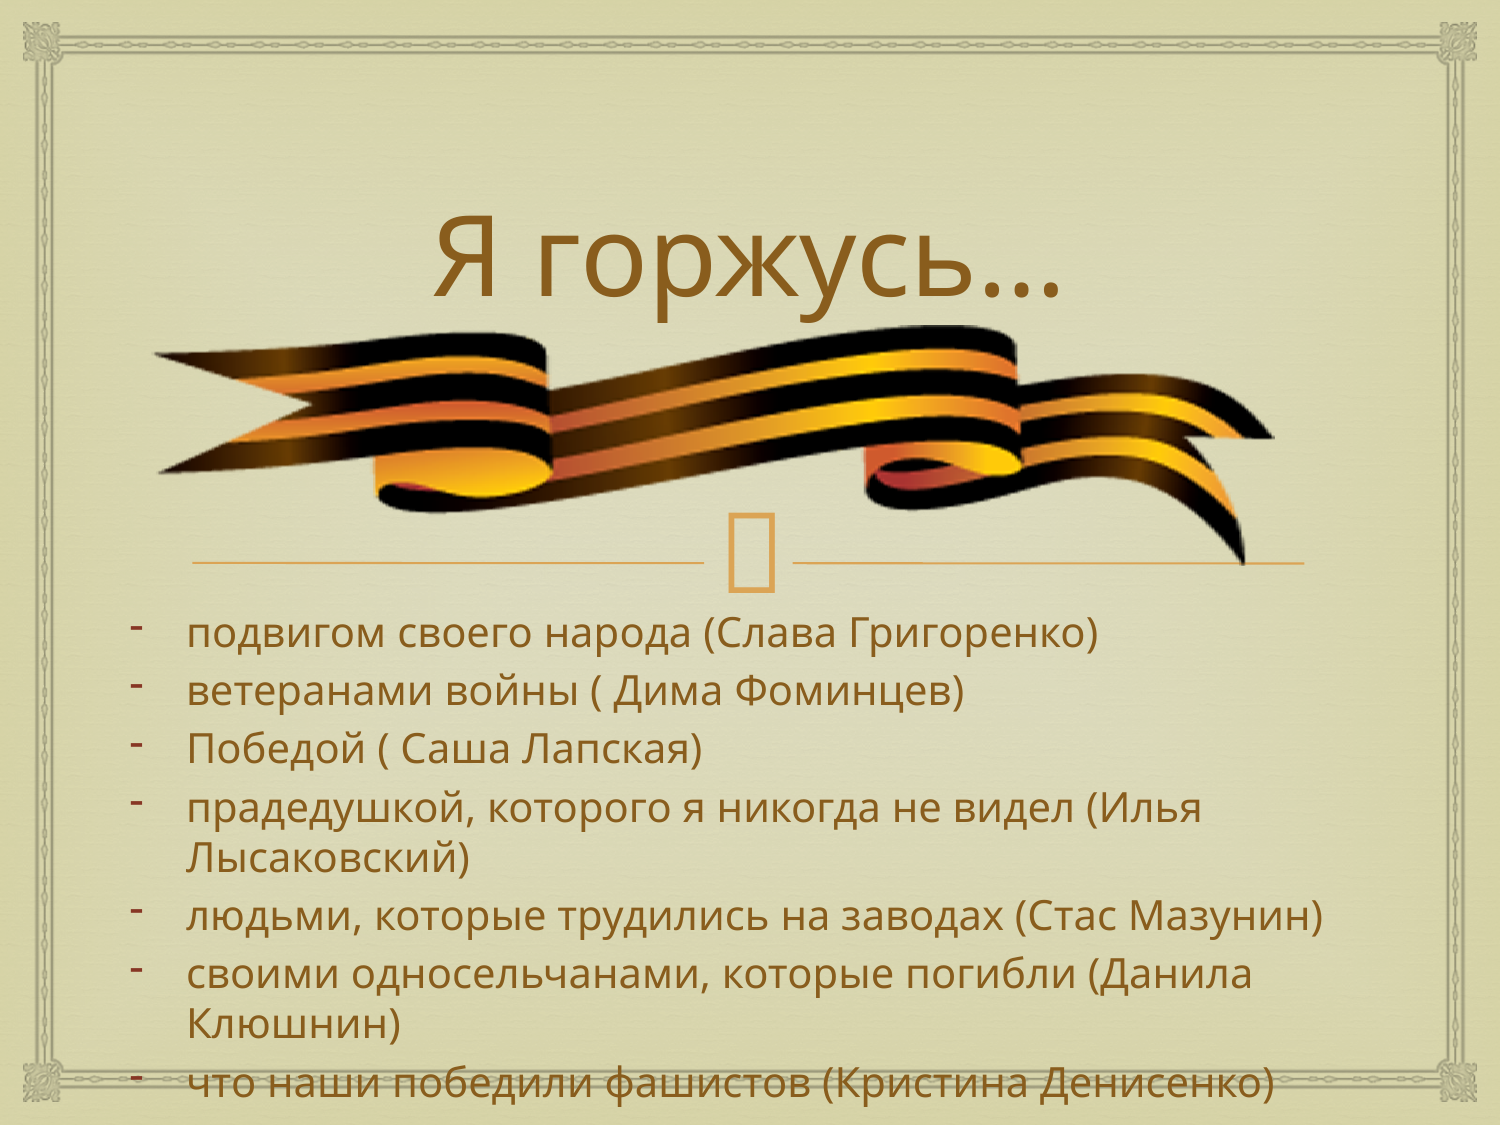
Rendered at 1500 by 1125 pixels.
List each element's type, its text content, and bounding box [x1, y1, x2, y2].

picture [0, 0, 1500, 1125]
list подвигом своего народа (Слава Григоренко) ветеранами войны ( Дима Фоминцев) Победой ( Саша Лапская) прадедушкой, которого я никогда не видел (Илья Лысаковский) людьми, которые трудились на заводах (Стас Мазунин) своими односельчанами, которые погибли (Данила Клюшнин) что наши победили фашистов (Кристина Денисенко) [114, 633, 1384, 1047]
